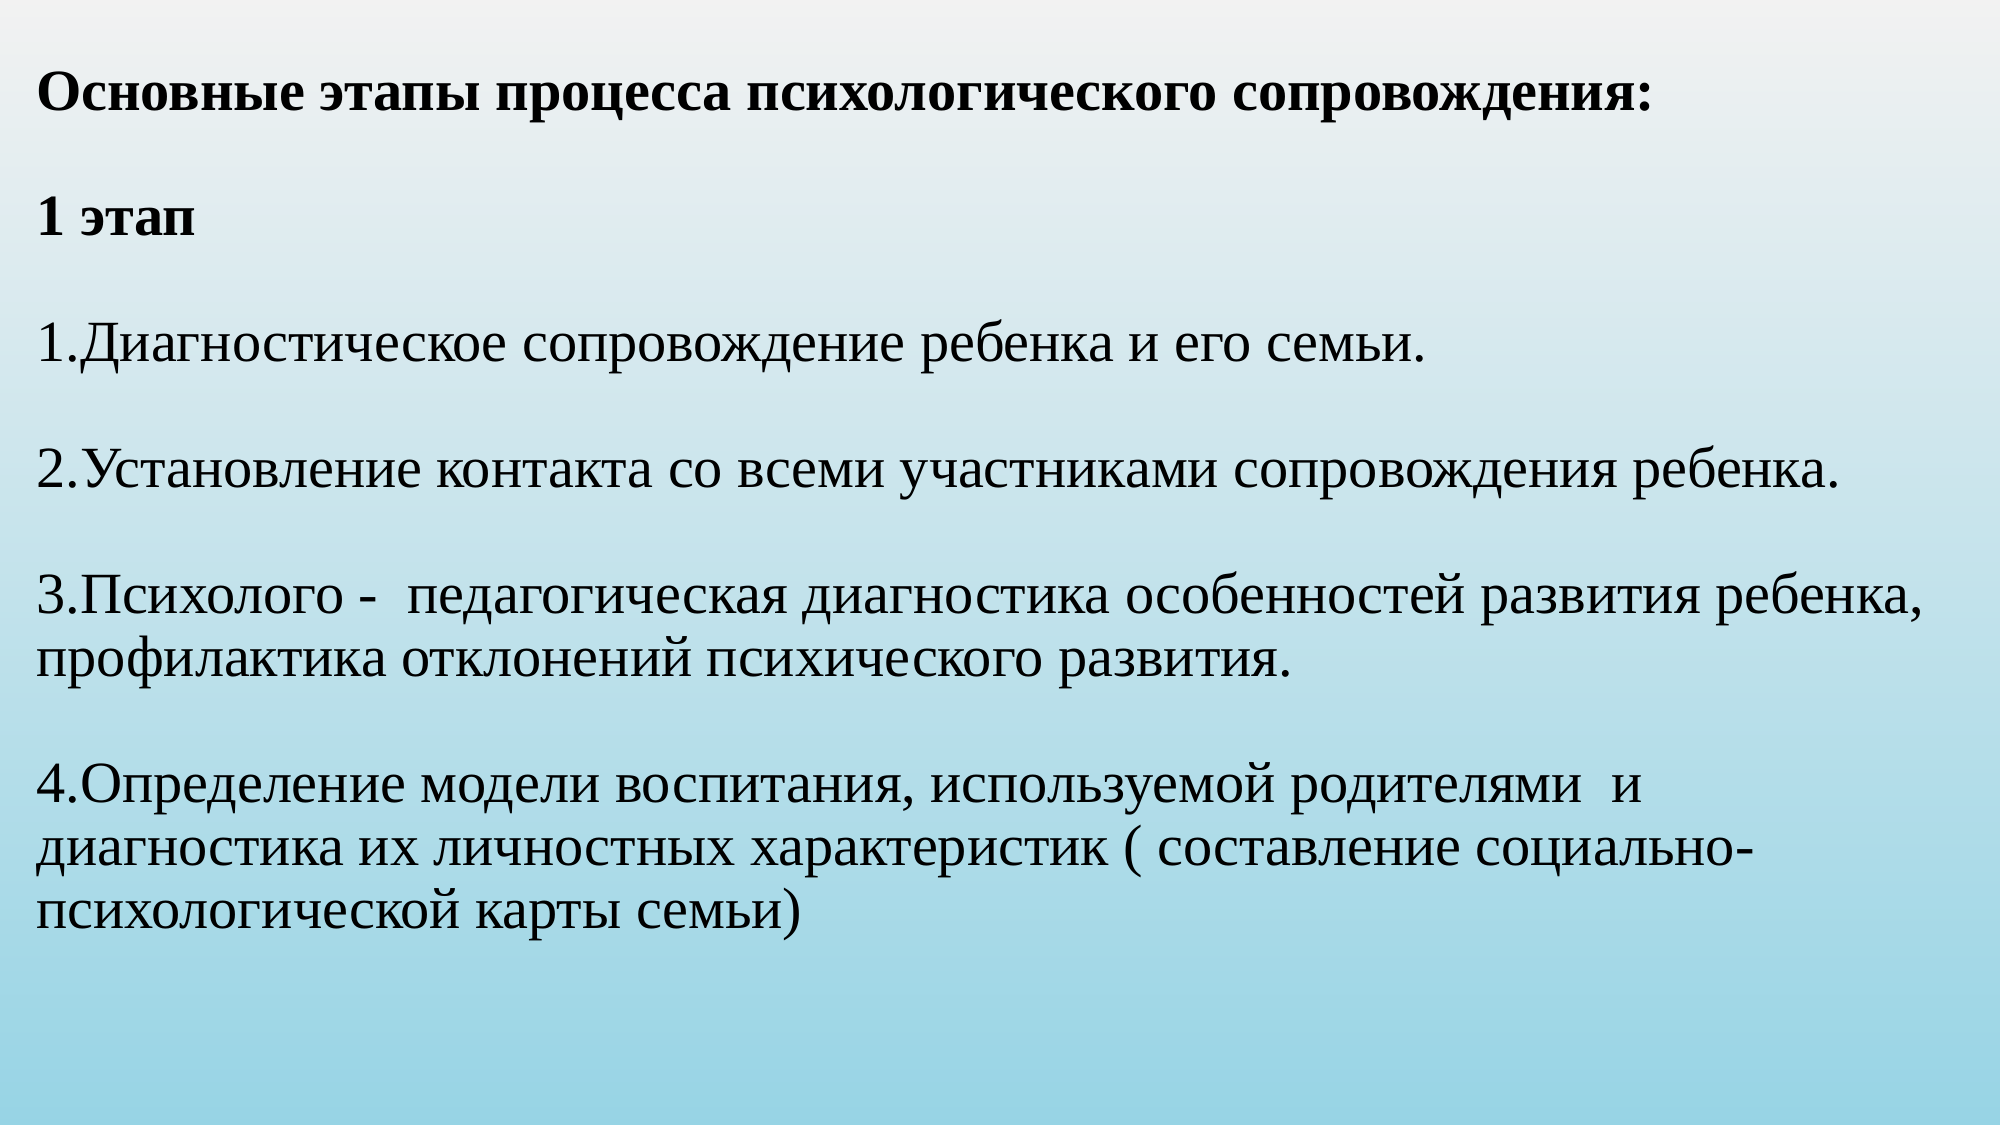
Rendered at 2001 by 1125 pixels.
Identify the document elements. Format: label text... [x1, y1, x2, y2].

title Основные этапы процесса психологического сопровождения: 1 этап 1.Диагностическое сопровождение ребенка и его семьи. 2.Установление контакта со всеми участниками сопровождения ребенка. 3.Психолого - педагогическая диагностика особенностей развития ребенка, профилактика отклонений психического развития. 4.Определение модели воспитания, используемой родителями и диагностика их личностных характеристик ( составление социально- психологической карты семьи) [21, 219, 1979, 782]
